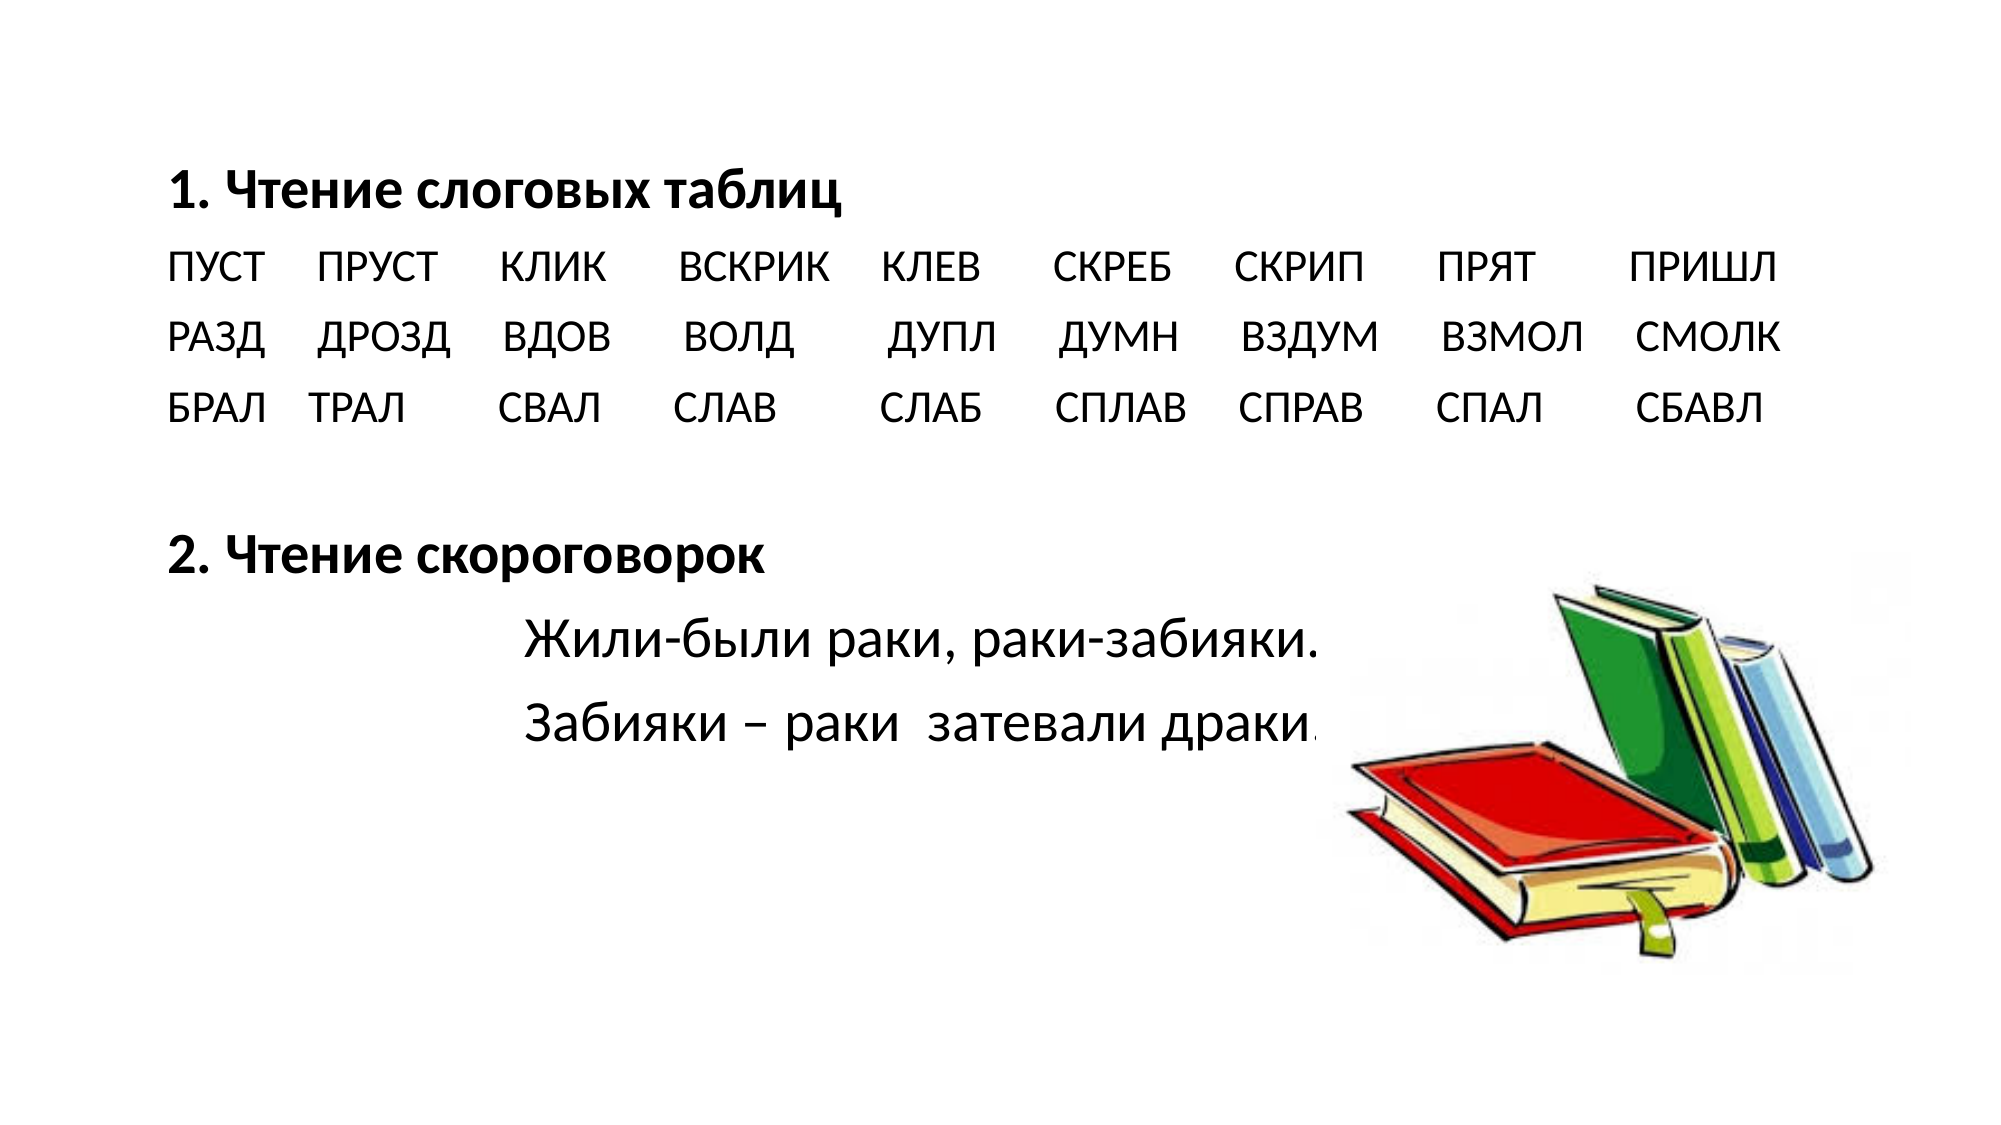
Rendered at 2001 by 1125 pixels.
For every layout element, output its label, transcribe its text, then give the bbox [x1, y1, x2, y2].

list 1. Чтение слоговых таблиц ПУСТ ПРУСТ КЛИК ВСКРИК КЛЕВ СКРЕБ СКРИП ПРЯТ ПРИШЛ РАЗД ДРОЗД ВДОВ ВОЛД ДУПЛ ДУМН ВЗДУМ ВЗМОЛ СМОЛК БРАЛ ТРАЛ СВАЛ СЛАВ СЛАБ СПЛАВ СПРАВ СПАЛ СБАВЛ 2. Чтение скороговорок Жили-были раки, раки-забияки. Забияки – раки затевали драки. [152, 59, 1877, 975]
picture [1316, 552, 1911, 975]
